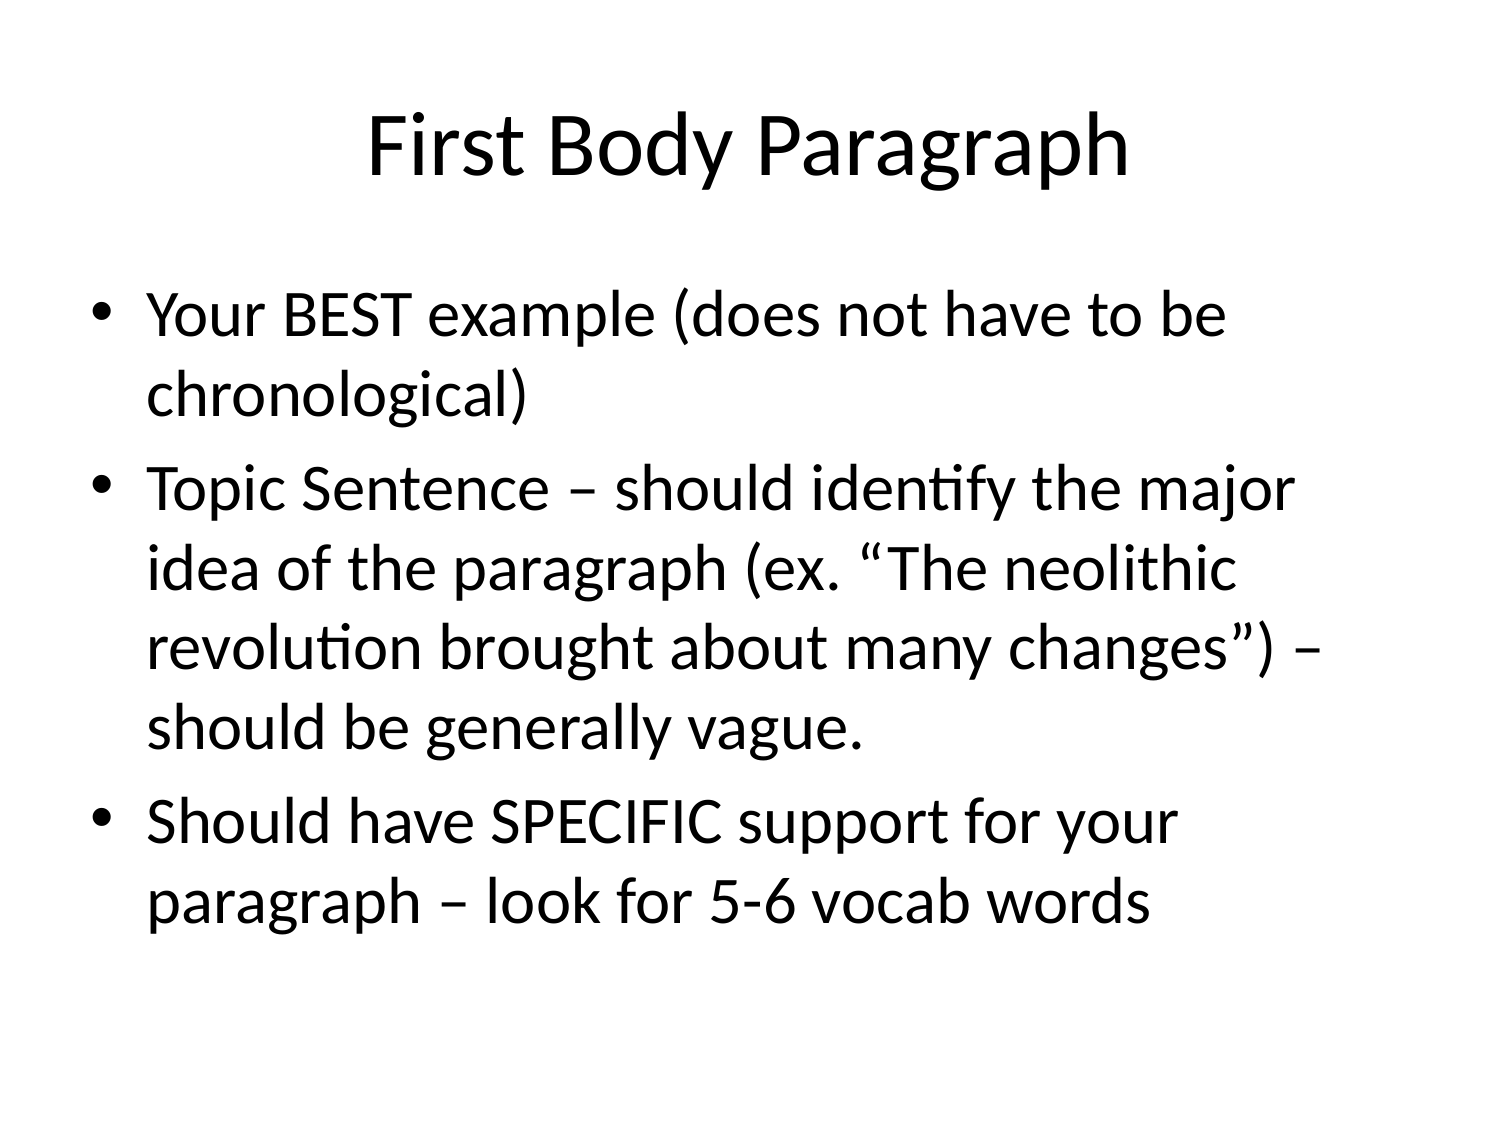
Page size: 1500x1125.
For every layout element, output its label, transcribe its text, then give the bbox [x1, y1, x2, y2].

title First Body Paragraph [75, 45, 1425, 233]
list Your BEST example (does not have to be chronological) Topic Sentence – should identify the major idea of the paragraph (ex. “The neolithic revolution brought about many changes”) – should be generally vague. Should have SPECIFIC support for your paragraph – look for 5-6 vocab words [75, 262, 1425, 1005]
